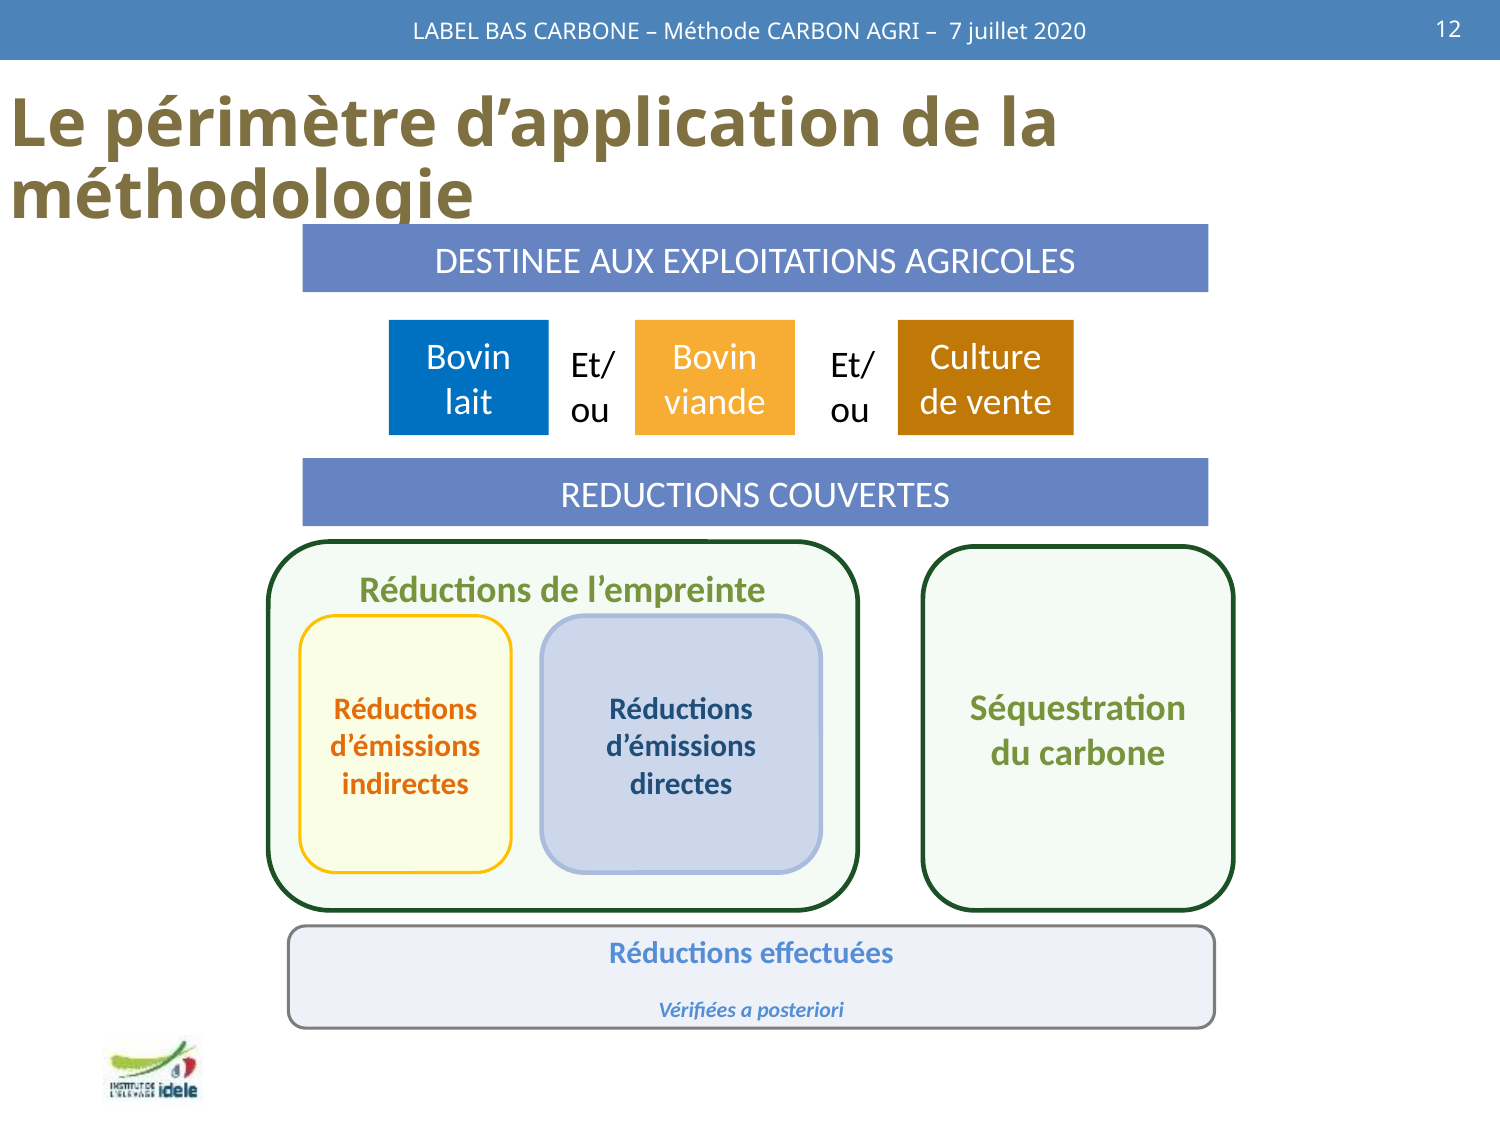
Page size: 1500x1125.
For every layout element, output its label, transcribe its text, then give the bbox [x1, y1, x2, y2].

text_box Bovin viande [634, 319, 796, 436]
text_box DESTINEE AUX EXPLOITATIONS AGRICOLES [302, 223, 1209, 293]
text_box Séquestration du carbone [921, 545, 1235, 912]
text_box Bovin lait [388, 319, 550, 436]
text_box Culture de vente [897, 319, 1075, 436]
text_box Réductions d’émissions directes [540, 614, 822, 874]
footer LABEL BAS CARBONE – Méthode CARBON AGRI – 7 juillet 2020 [103, 0, 1397, 60]
title Le périmètre d’application de la méthodologie [0, 72, 1500, 250]
text_box Réductions effectuées Vérifiées a posteriori [287, 924, 1216, 1030]
text_box Réductions d’émissions indirectes [298, 614, 513, 874]
picture [103, 1035, 205, 1107]
slide_number 12 [1397, 0, 1500, 60]
text_box REDUCTIONS COUVERTES [302, 457, 1209, 527]
text_box Réductions de l’empreinte [267, 540, 859, 912]
text_box Et/ou [815, 332, 899, 438]
text_box Et/ou [555, 332, 640, 438]
